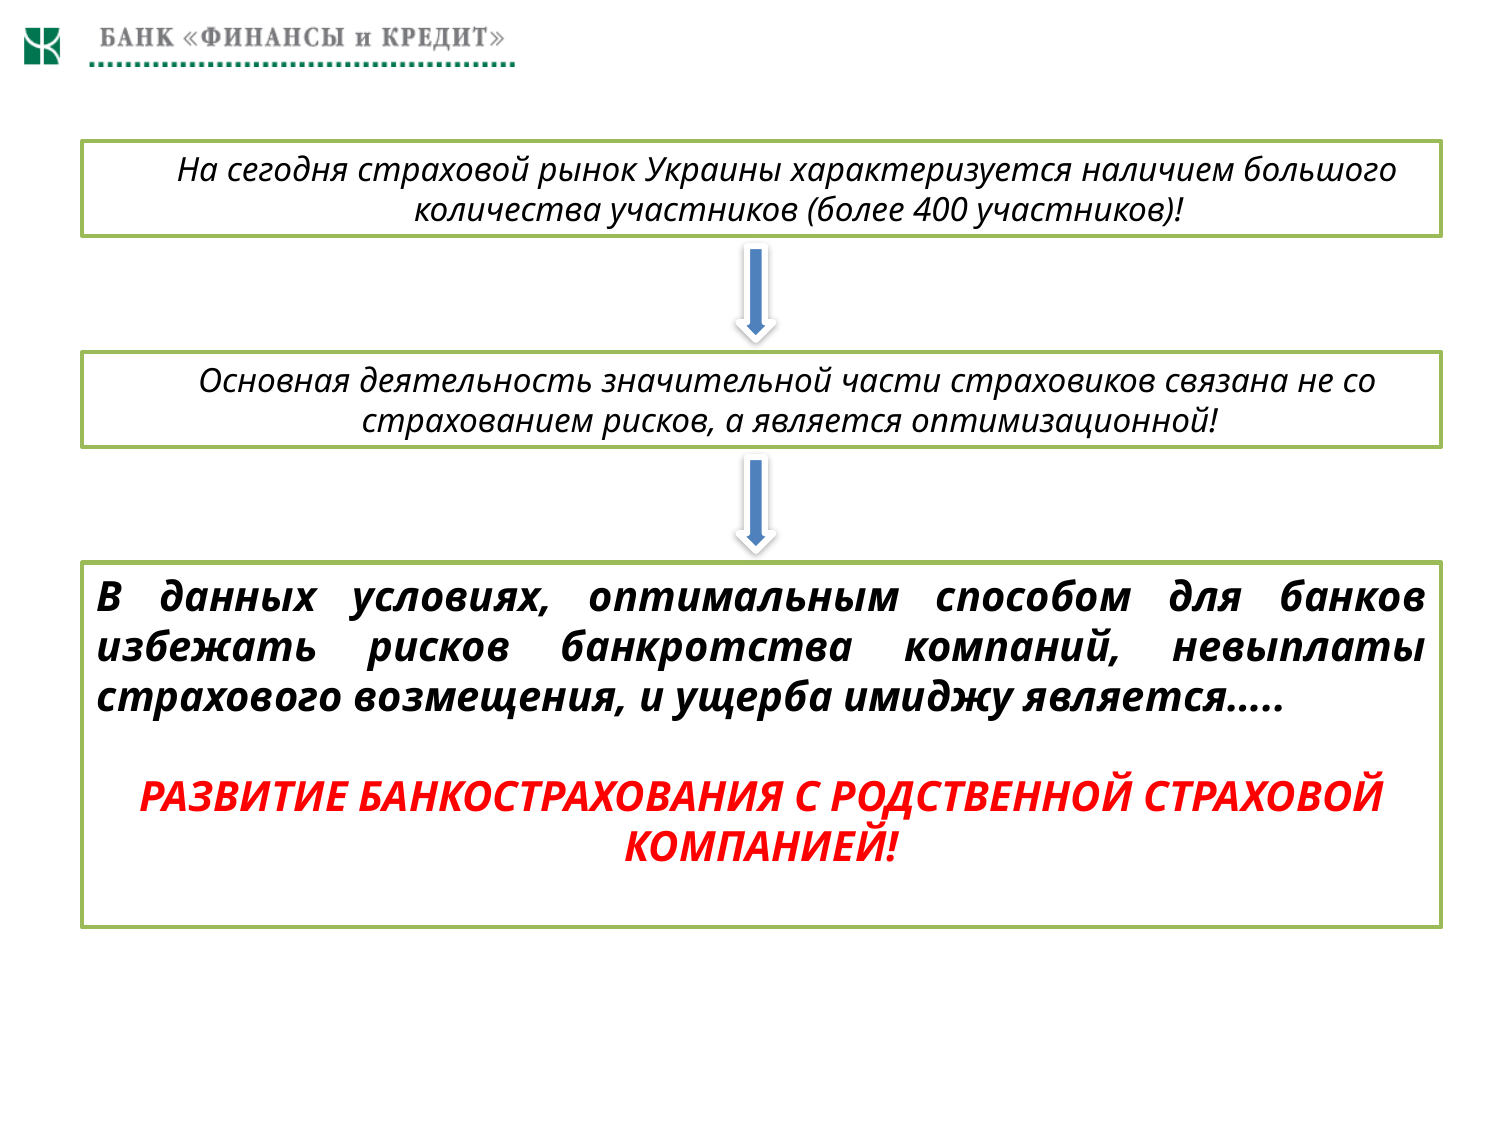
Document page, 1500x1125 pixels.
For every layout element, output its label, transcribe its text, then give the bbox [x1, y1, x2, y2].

text_box [735, 453, 777, 554]
text_box [735, 242, 777, 343]
text_box Основная деятельность значительной части страховиков связана не со страхованием рисков, а является оптимизационной! [80, 350, 1443, 449]
text_box На сегодня страховой рынок Украины характеризуется наличием большого количества участников (более 400 участников)! [80, 139, 1443, 238]
text_box В данных условиях, оптимальным способом для банков избежать рисков банкротства компаний, невыплаты страхового возмещения, и ущерба имиджу является….. РАЗВИТИЕ БАНКОСТРАХОВАНИЯ С РОДСТВЕННОЙ СТРАХОВОЙ КОМПАНИЕЙ! [80, 560, 1443, 929]
picture [23, 23, 516, 67]
